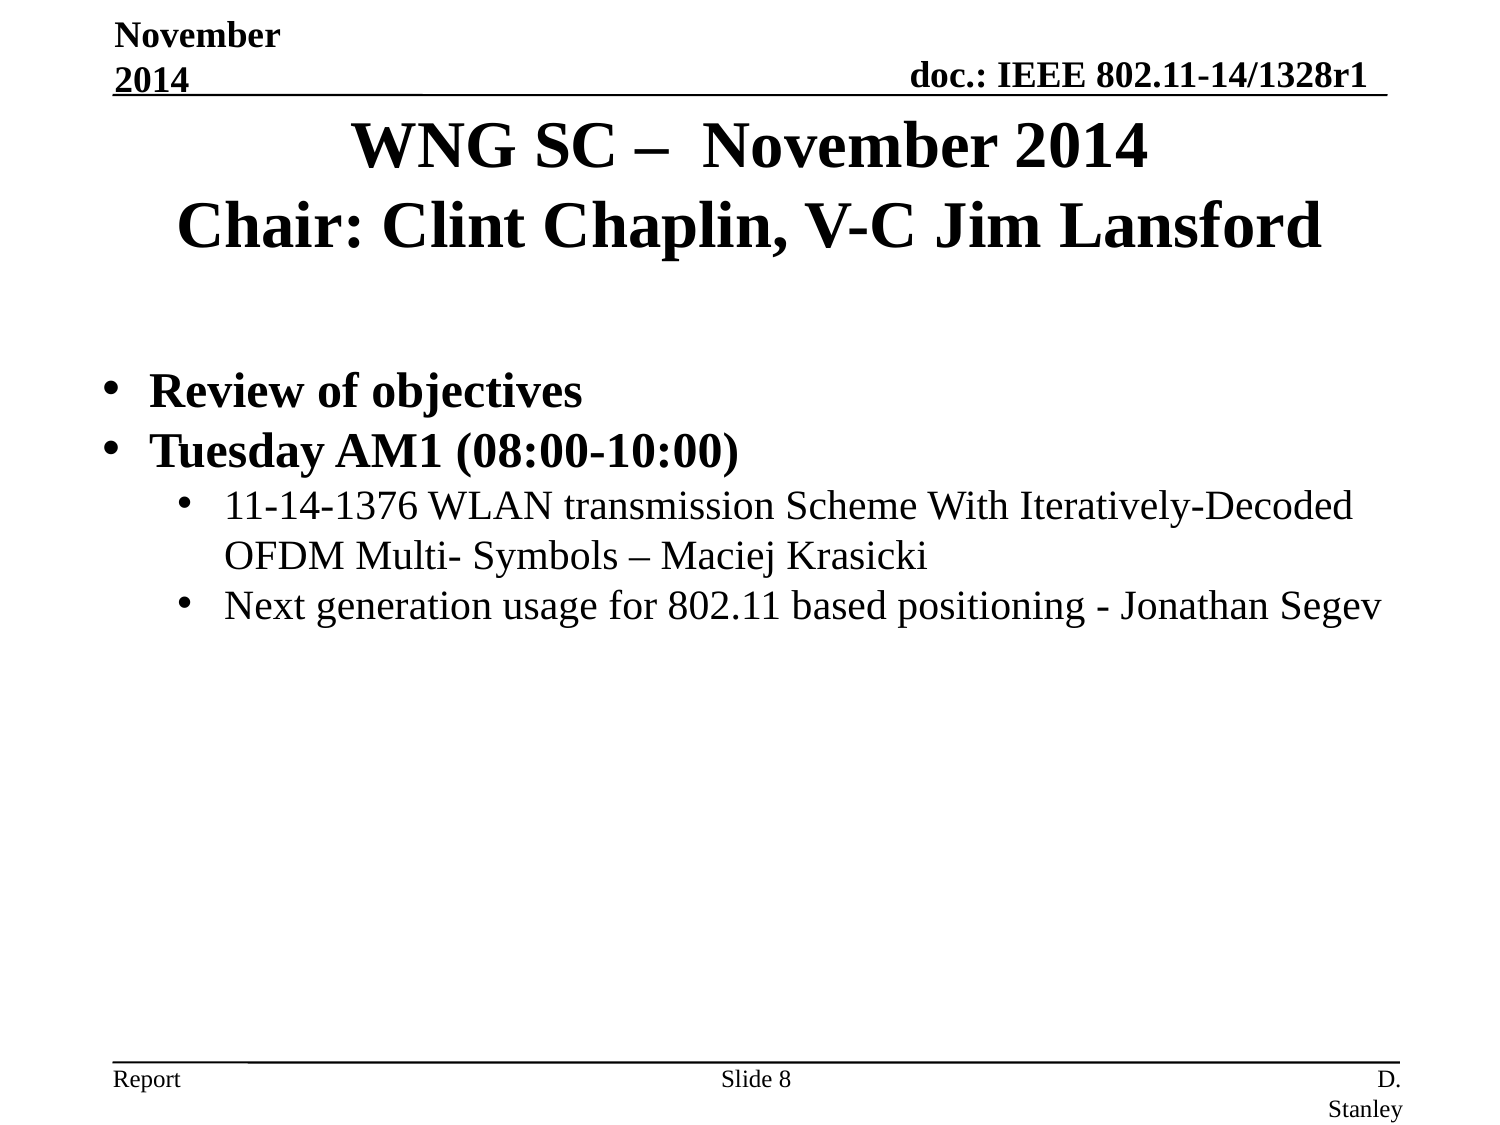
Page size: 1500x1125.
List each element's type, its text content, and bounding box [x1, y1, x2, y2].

title WNG SC – November 2014 Chair: Clint Chaplin, V-C Jim Lansford [112, 125, 1388, 238]
text_box Review of objectives Tuesday AM1 (08:00-10:00) 11-14-1376 WLAN transmission Scheme With Iteratively-Decoded OFDM Multi- Symbols – Maciej Krasicki Next generation usage for 802.11 based positioning - Jonathan Segev [87, 350, 1450, 755]
slide_number Slide 8 [712, 1062, 800, 1093]
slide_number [114, 54, 309, 100]
footer D. Stanley, Aruba Networks [1325, 1062, 1402, 1093]
